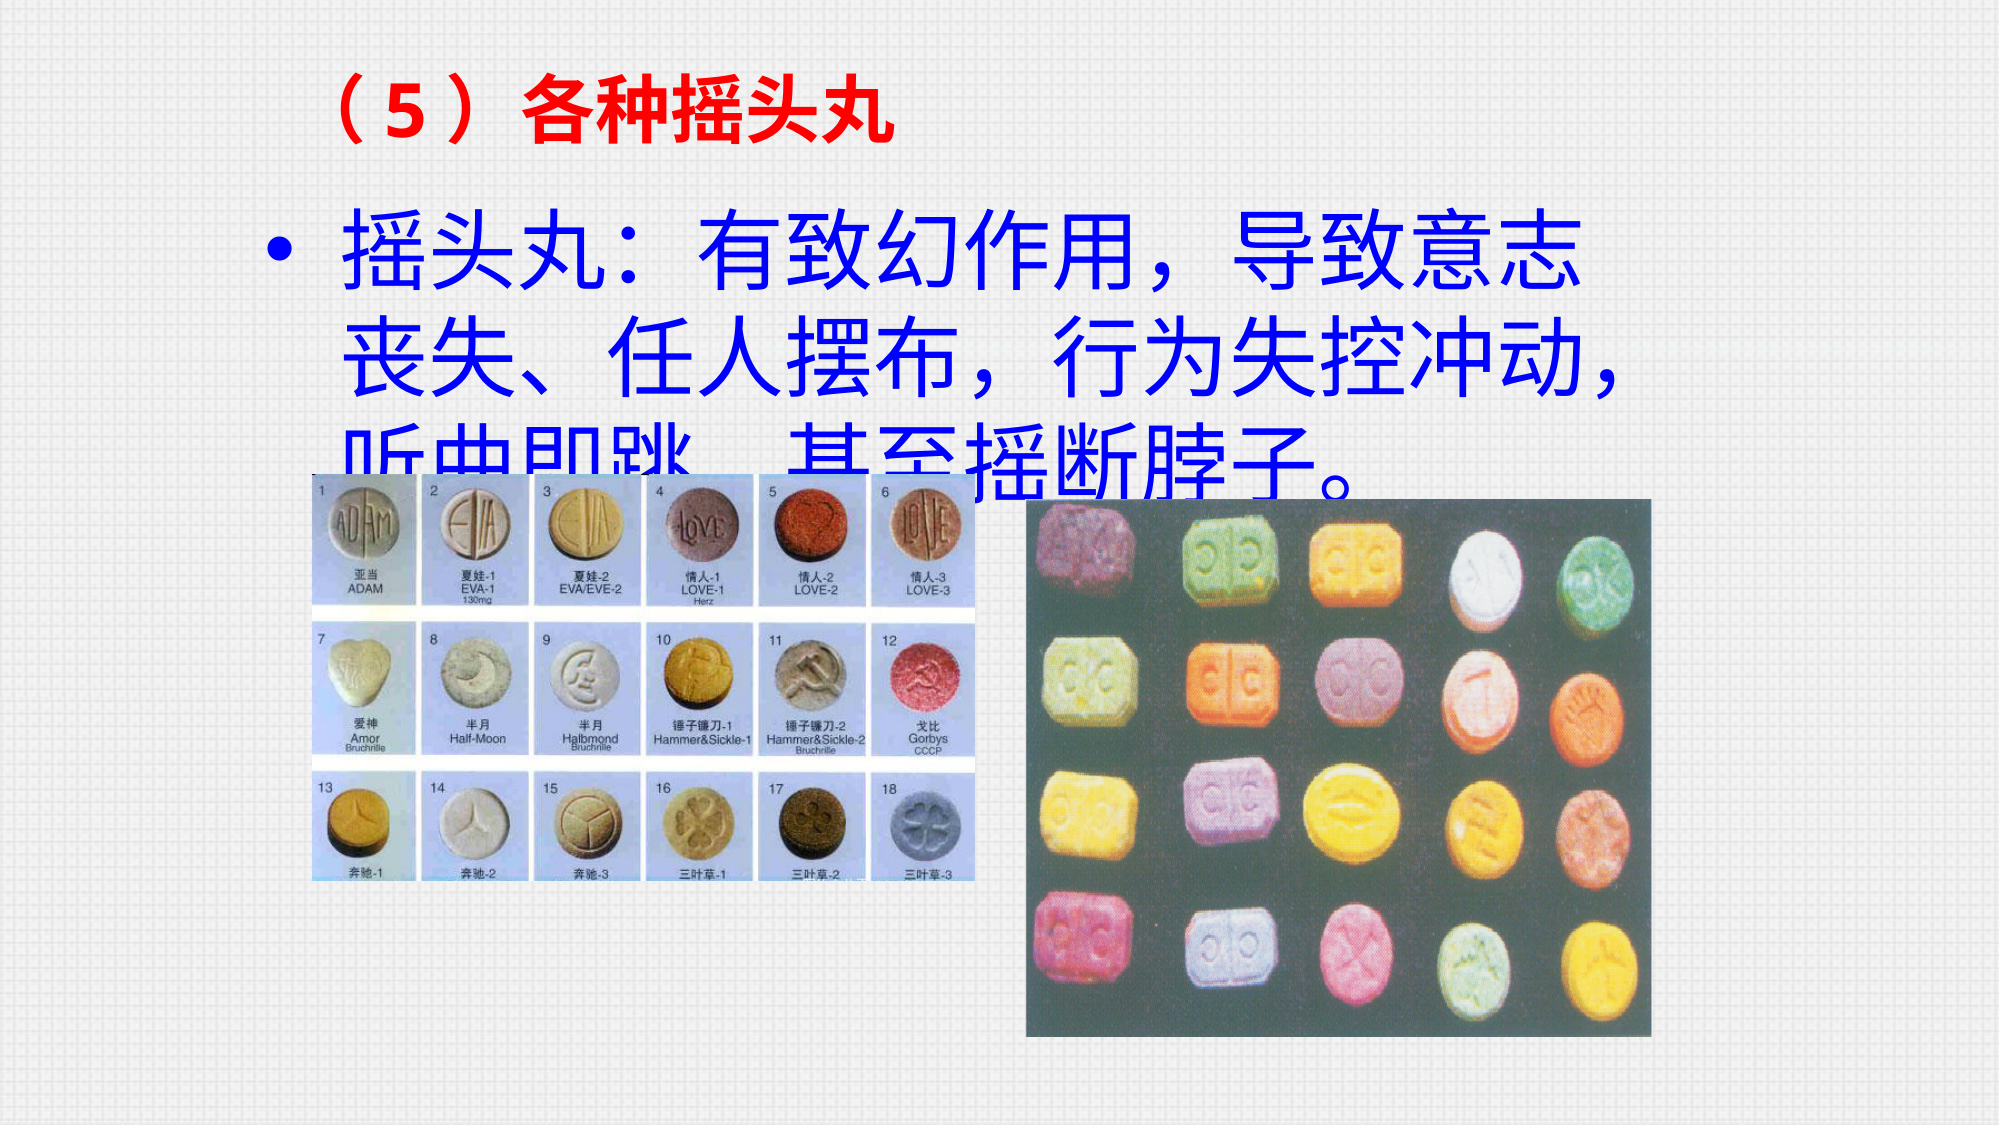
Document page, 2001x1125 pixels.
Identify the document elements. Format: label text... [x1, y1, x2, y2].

title （5）各种摇头丸 [177, 62, 1010, 152]
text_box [1024, 499, 1652, 1037]
list 摇头丸：有致幻作用，导致意志丧失、任人摆布，行为失控冲动，听曲即跳，甚至摇断脖子。 [249, 187, 1650, 450]
picture [0, 0, 1999, 1125]
